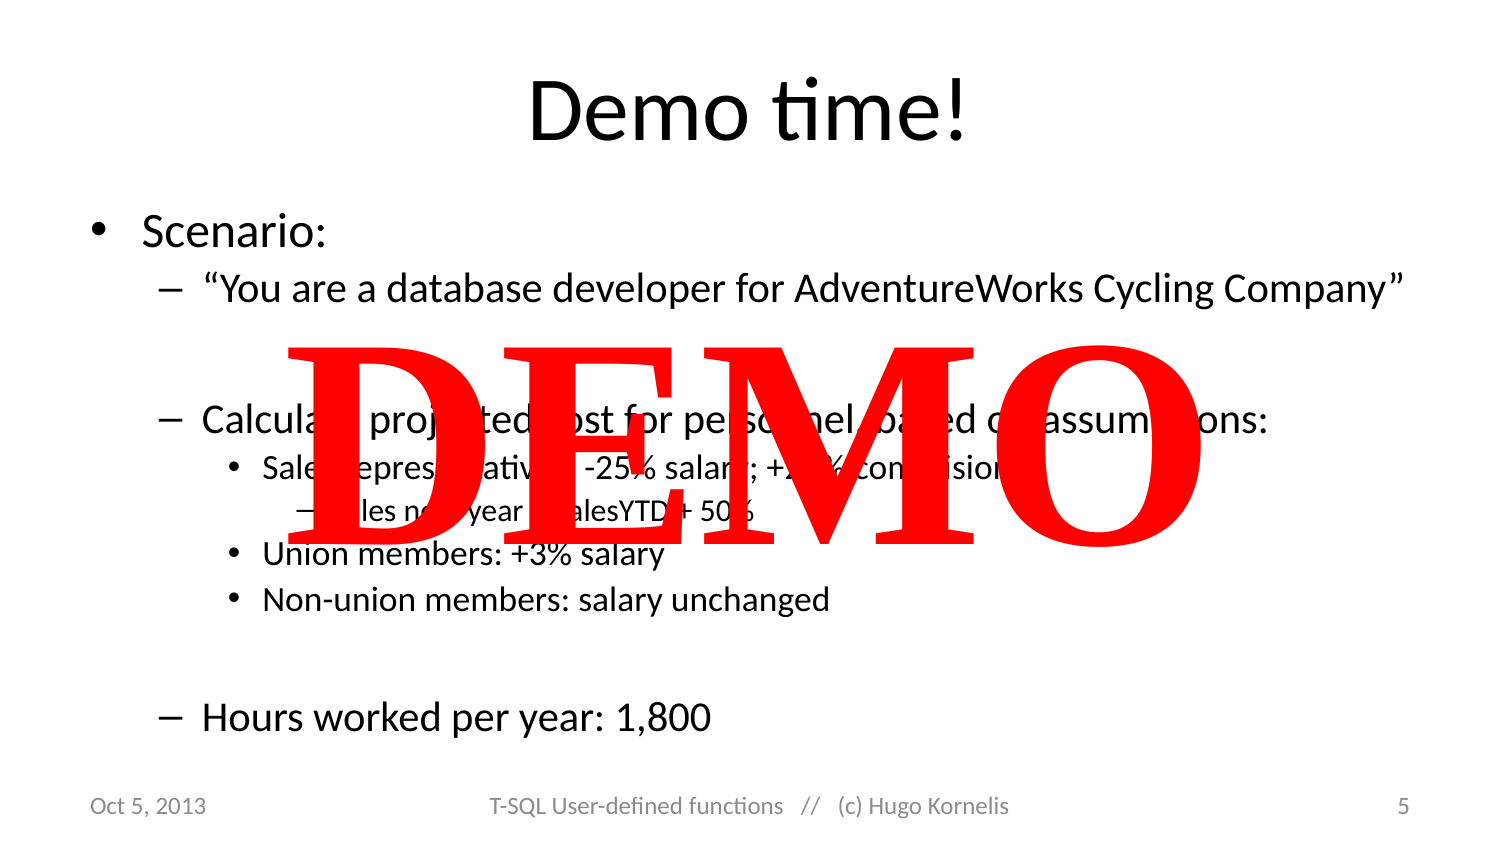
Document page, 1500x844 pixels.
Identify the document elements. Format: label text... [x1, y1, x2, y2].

slide_number 5 [1074, 782, 1425, 827]
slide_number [75, 782, 425, 827]
footer T-SQL User-defined functions // (c) Hugo Kornelis [454, 782, 1046, 827]
list Scenario: “You are a database developer for AdventureWorks Cycling Company” Calculate projected cost for personnel, based on assumptions: Sales representatives: -25% salary; +25% commision Sales next year = SalesYTD + 50% Union members: +3% salary Non-union members: salary unchanged Hours worked per year: 1,800 [1388, 196, 1425, 754]
list Scenario: “You are a database developer for AdventureWorks Cycling Company” Calculate projected cost for personnel, based on assumptions: Sales representatives: -25% salary; +25% commision Sales next year = SalesYTD + 50% Union members: +3% salary Non-union members: salary unchanged Hours worked per year: 1,800 [75, 196, 112, 754]
text_box DEMO [112, 86, 1388, 762]
title Demo time! [75, 33, 1425, 175]
